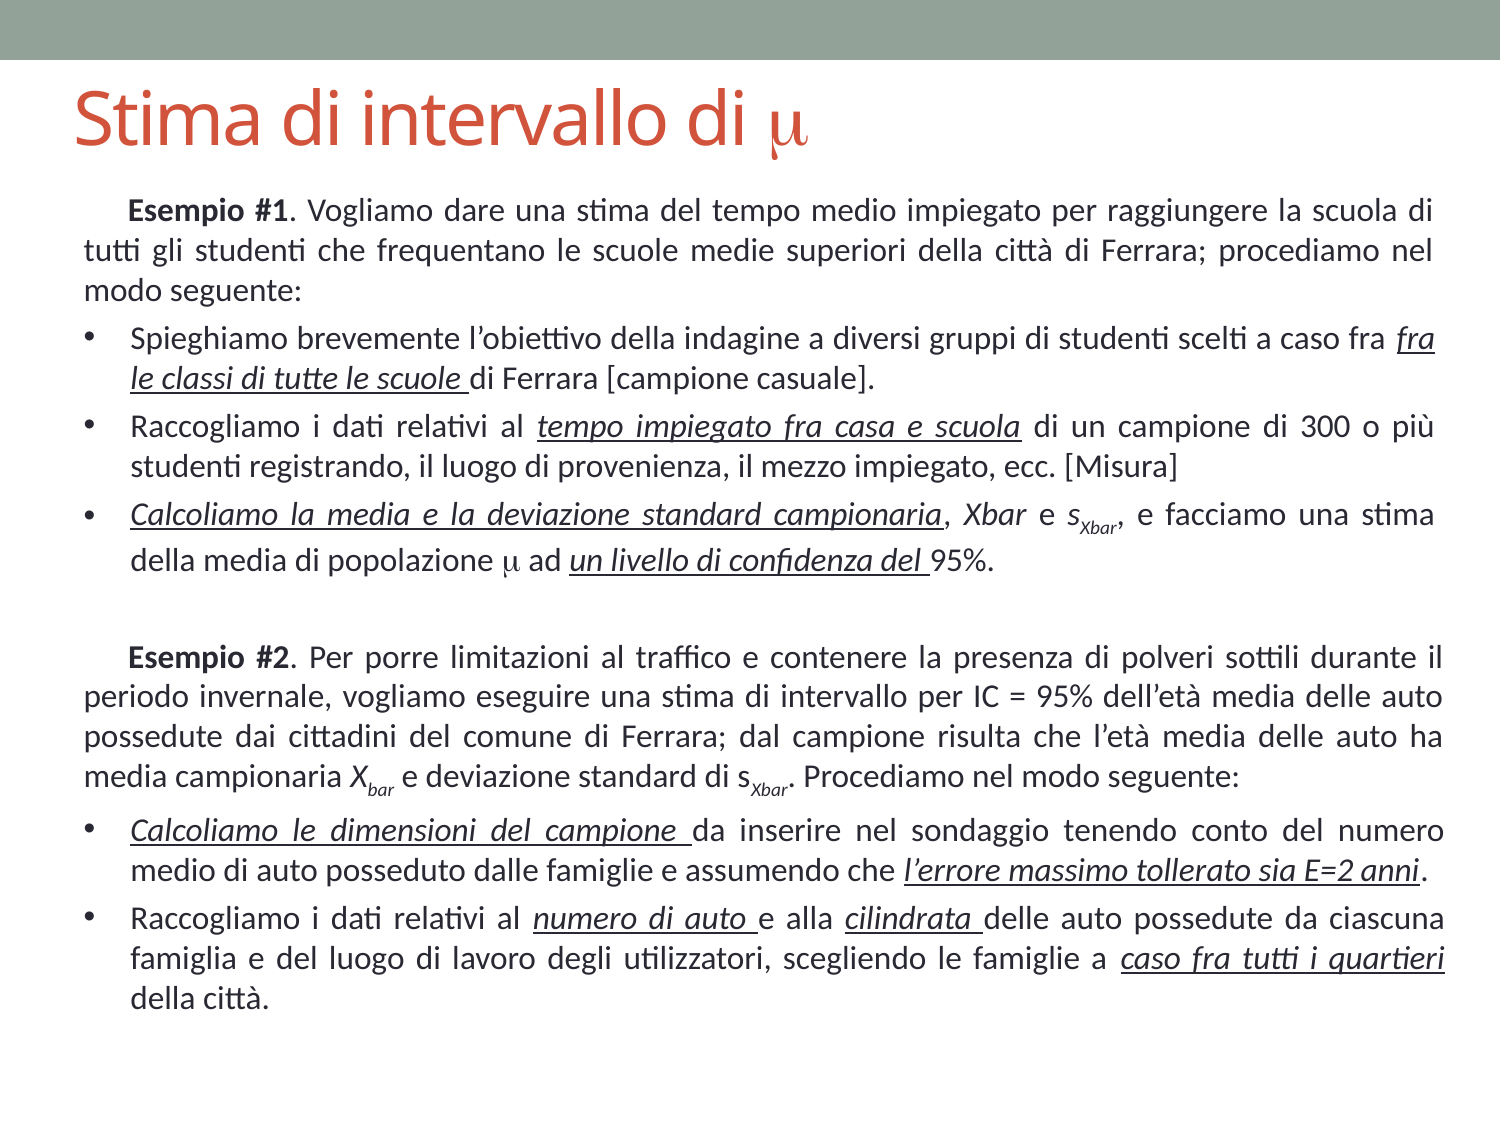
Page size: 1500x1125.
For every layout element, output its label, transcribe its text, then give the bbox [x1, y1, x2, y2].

title Stima di intervallo di m [58, 57, 1445, 174]
text_box Esempio #2. Per porre limitazioni al traffico e contenere la presenza di polveri sottili durante il periodo invernale, vogliamo eseguire una stima di intervallo per IC = 95% dell’età media delle auto possedute dai cittadini del comune di Ferrara; dal campione risulta che l’età media delle auto ha media campionaria Xbar e deviazione standard di sXbar. Procediamo nel modo seguente: Calcoliamo le dimensioni del campione da inserire nel sondaggio tenendo conto del numero medio di auto posseduto dalle famiglie e assumendo che l’errore massimo tollerato sia E=2 anni. Raccogliamo i dati relativi al numero di auto e alla cilindrata delle auto possedute da ciascuna famiglia e del luogo di lavoro degli utilizzatori, scegliendo le famiglie a caso fra tutti i quartieri della città. [68, 627, 1461, 1024]
text_box Esempio #1. Vogliamo dare una stima del tempo medio impiegato per raggiungere la scuola di tutti gli studenti che frequentano le scuole medie superiori della città di Ferrara; procediamo nel modo seguente: Spieghiamo brevemente l’obiettivo della indagine a diversi gruppi di studenti scelti a caso fra fra le classi di tutte le scuole di Ferrara [campione casuale]. Raccogliamo i dati relativi al tempo impiegato fra casa e scuola di un campione di 300 o più studenti registrando, il luogo di provenienza, il mezzo impiegato, ecc. [Misura] Calcoliamo la media e la deviazione standard campionaria, Xbar e sXbar, e facciamo una stima della media di popolazione m ad un livello di confidenza del 95%. [68, 180, 1451, 586]
